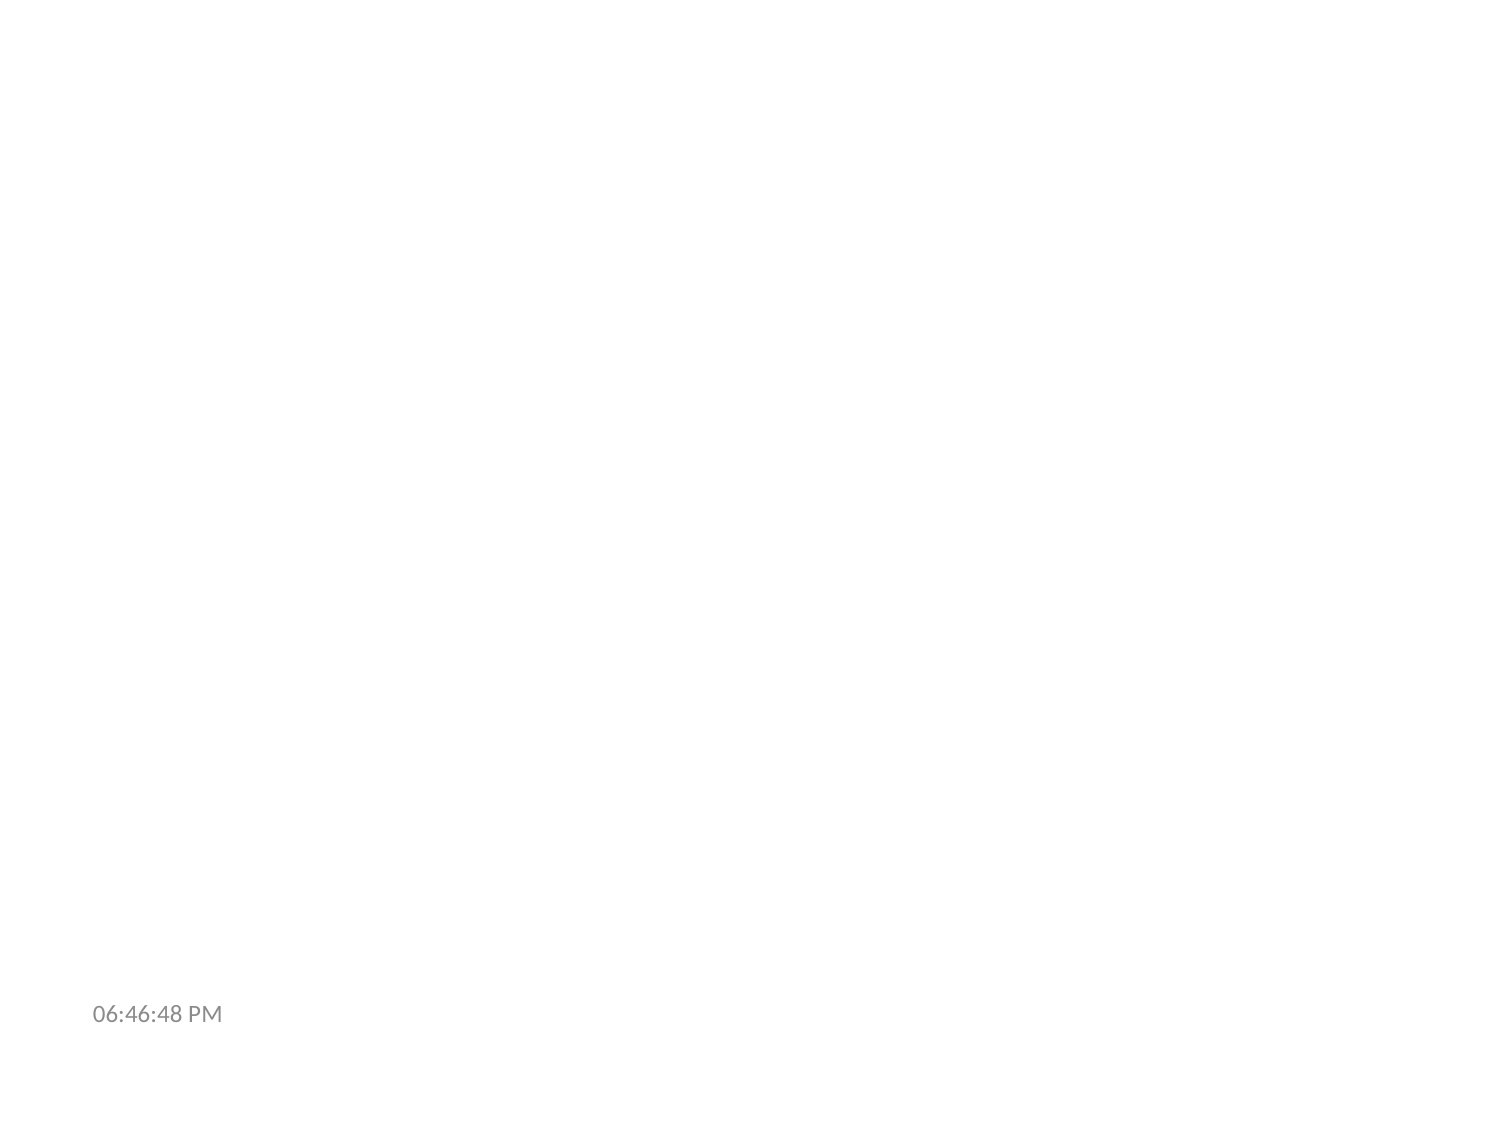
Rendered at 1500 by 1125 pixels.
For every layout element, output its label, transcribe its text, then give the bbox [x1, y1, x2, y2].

text_box 3:35:09 PM [77, 982, 428, 1043]
